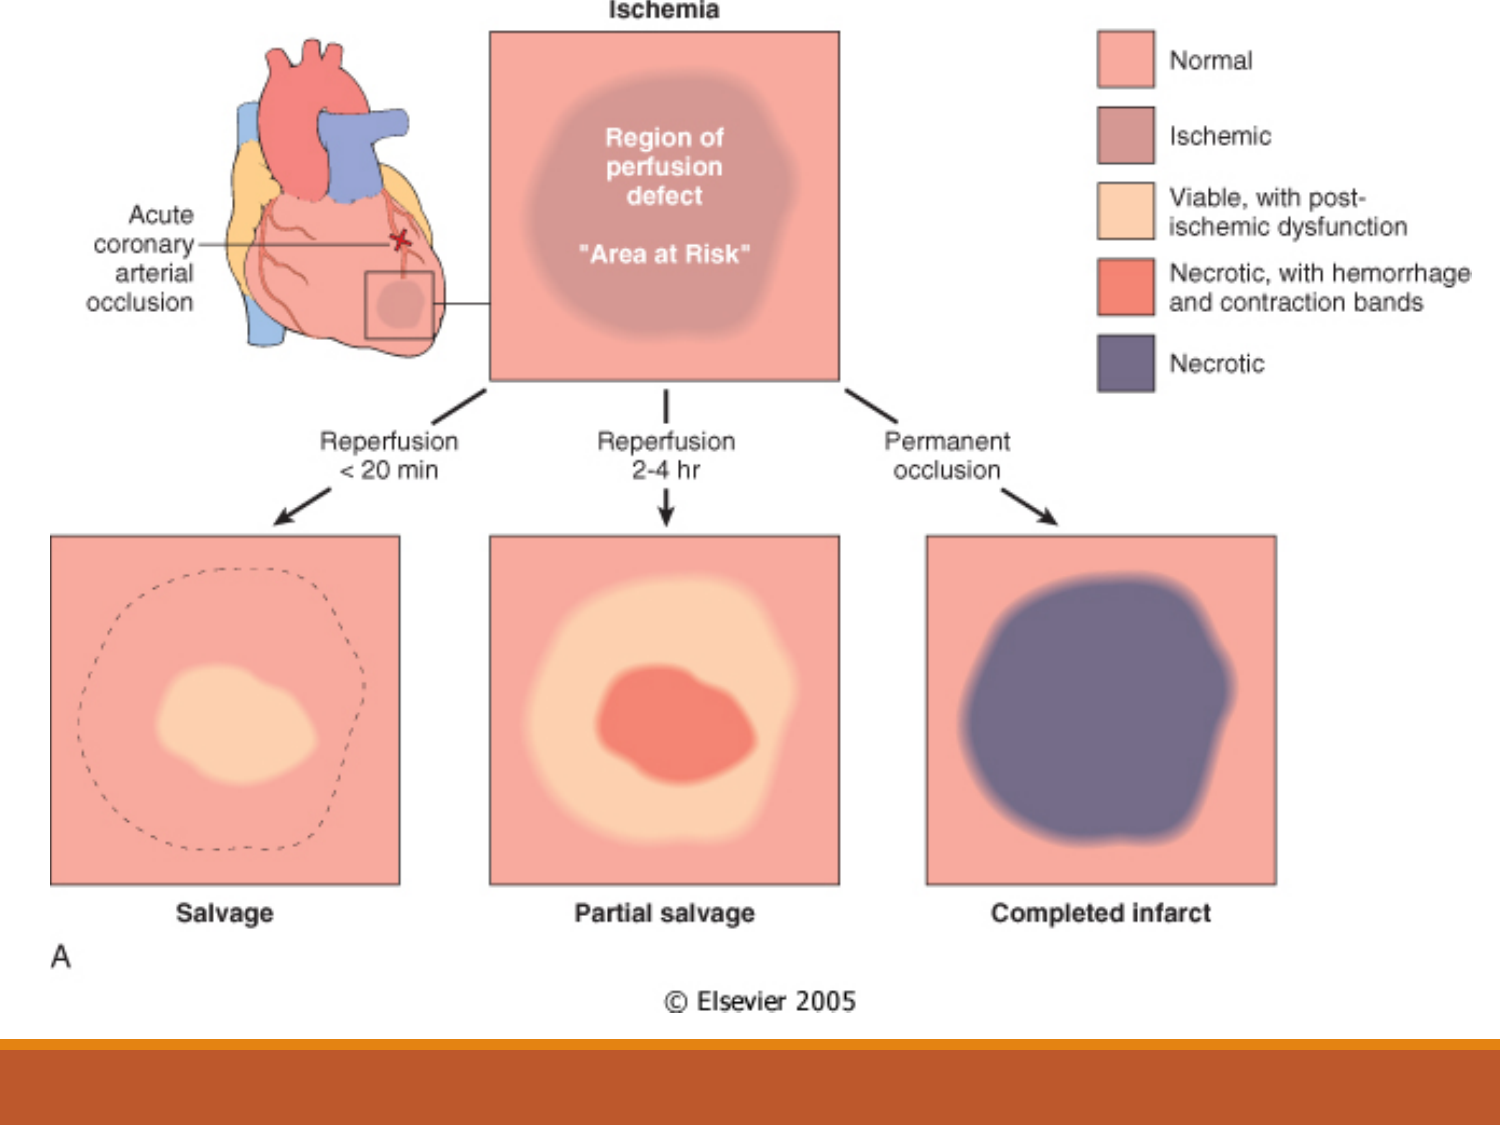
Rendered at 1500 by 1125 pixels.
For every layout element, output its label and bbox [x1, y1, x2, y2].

picture [49, 0, 1473, 1013]
